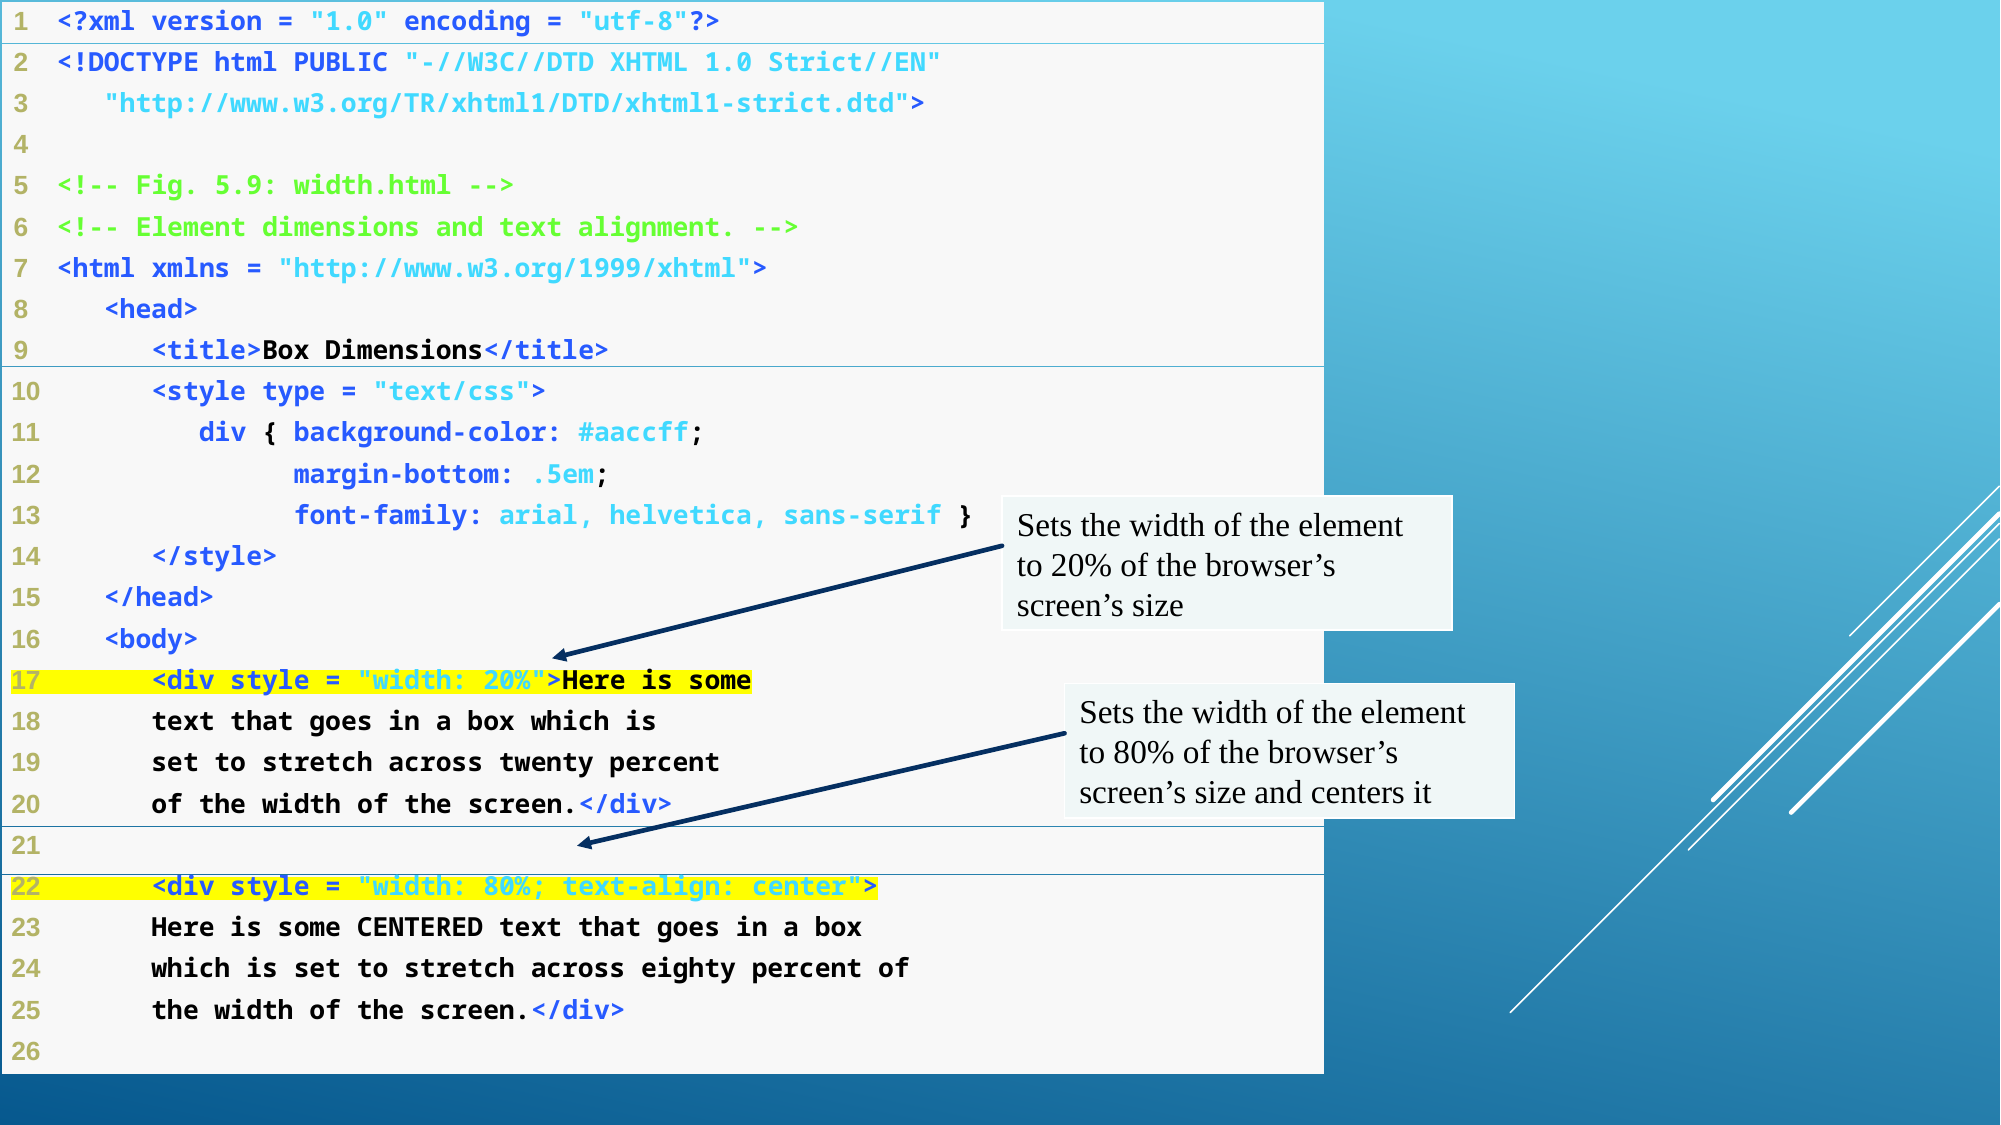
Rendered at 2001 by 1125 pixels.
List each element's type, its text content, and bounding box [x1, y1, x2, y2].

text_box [0, 2, 1367, 1116]
text_box Sets the width of the element to 80% of the browser’s screen’s size and centers it [1367, 683, 1515, 818]
text_box Sets the width of the element to 20% of the browser’s screen’s size [1367, 495, 1452, 631]
